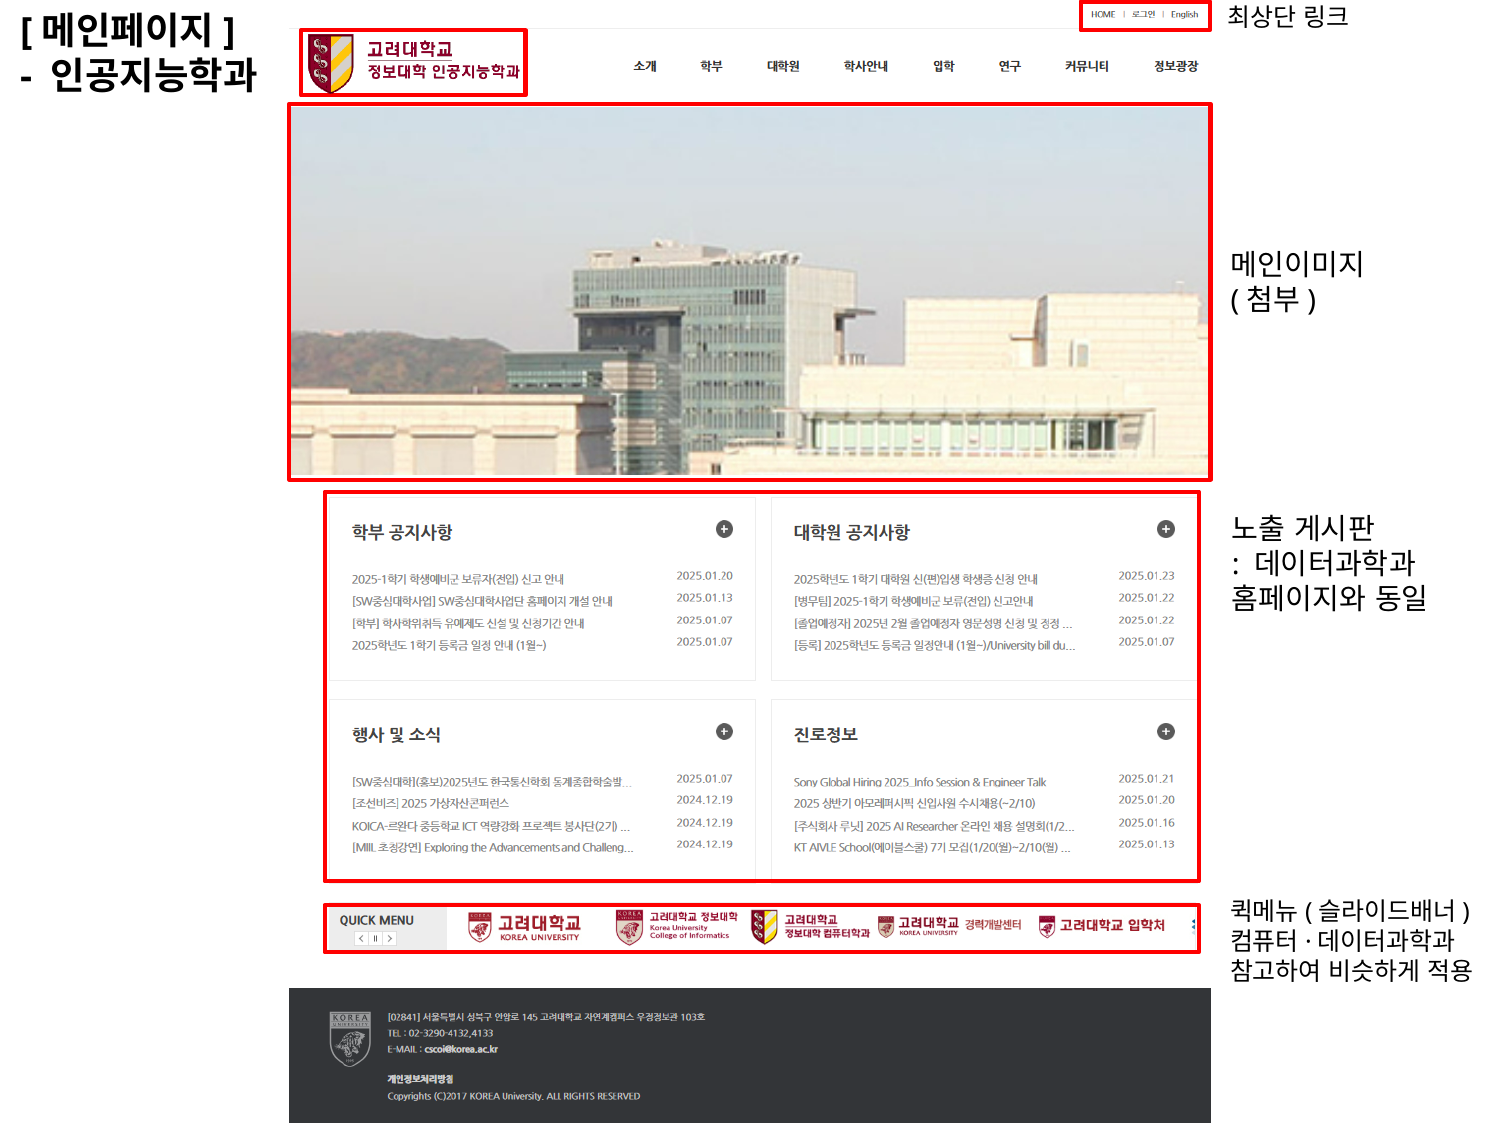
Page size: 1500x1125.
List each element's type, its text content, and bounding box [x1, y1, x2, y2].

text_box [300, 30, 526, 96]
text_box [메인페이지] - 인공지능학과 [5, 0, 273, 105]
text_box 퀵메뉴(슬라이드배너) 컴퓨터·데이터과학과 참고하여 비슷하게 적용 [1215, 887, 1489, 993]
text_box 노출 게시판 : 데이터과학과 홈페이지와 동일 [1217, 502, 1445, 623]
text_box 메인이미지 (첨부) [1215, 238, 1381, 324]
picture [288, 2, 1211, 1123]
text_box 최상단 링크 [1213, 0, 1365, 39]
